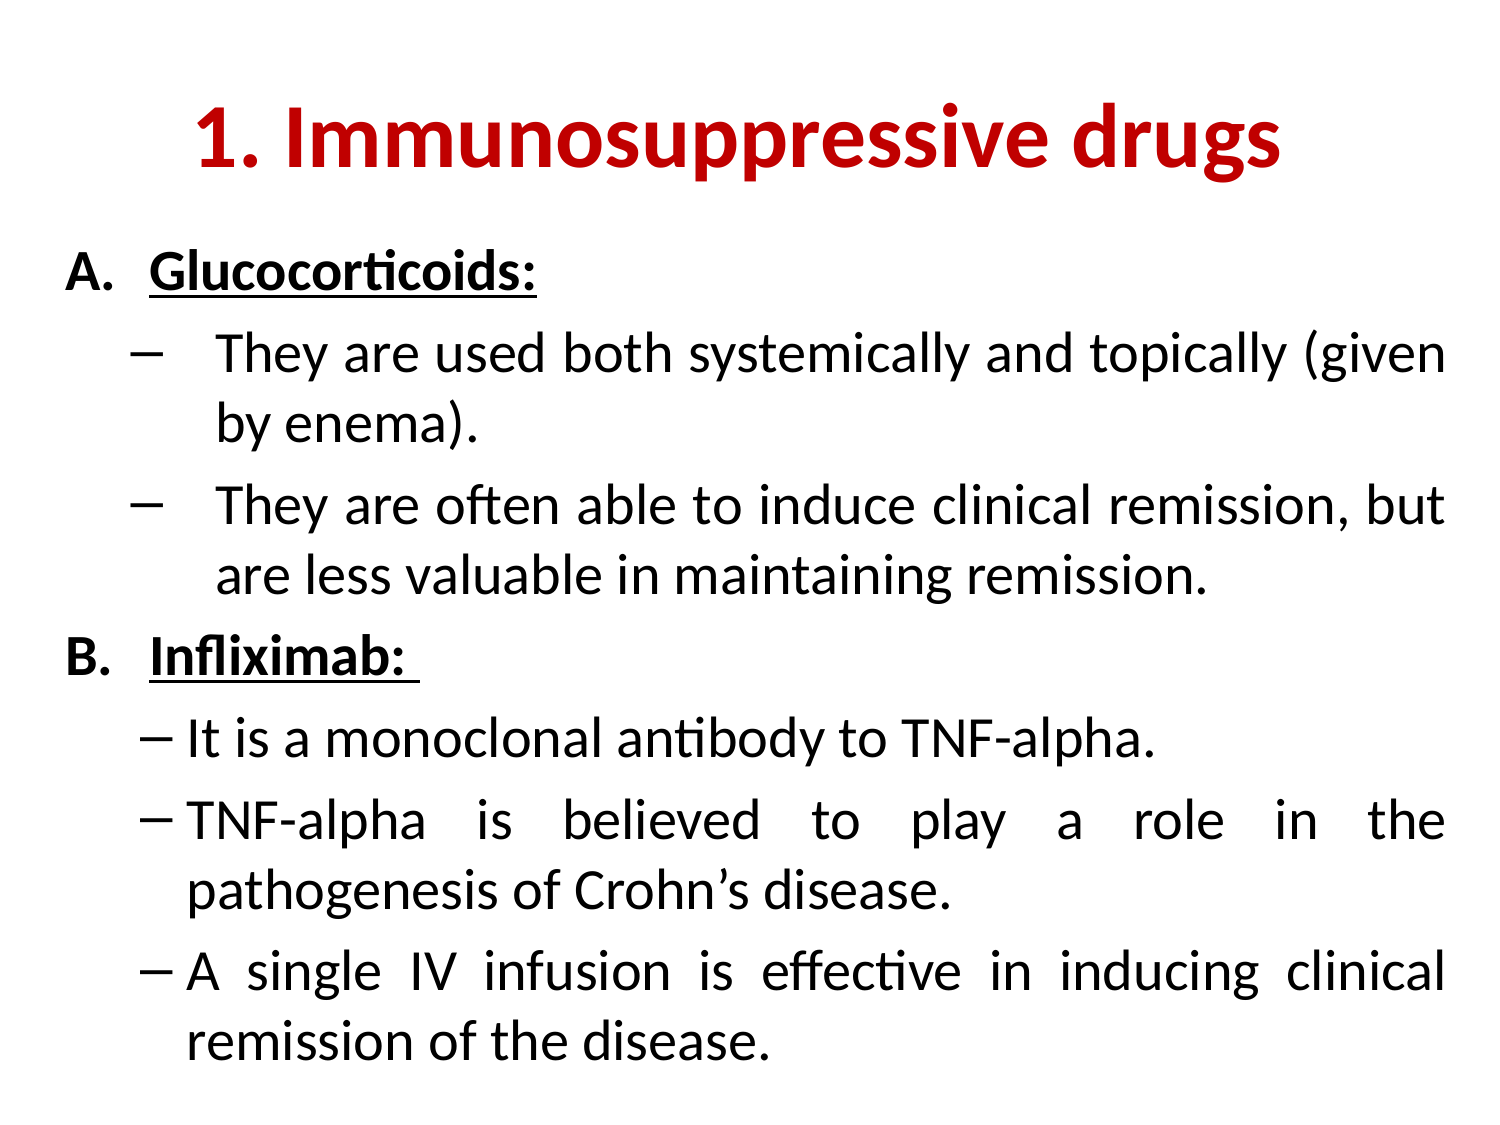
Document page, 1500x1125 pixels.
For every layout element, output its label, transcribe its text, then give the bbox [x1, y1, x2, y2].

title 1. Immunosuppressive drugs [62, 37, 1413, 224]
list Glucocorticoids: They are used both systemically and topically (given by enema). They are often able to induce clinical remission, but are less valuable in maintaining remission. Infliximab: It is a monoclonal antibody to TNF-alpha. TNF-alpha is believed to play a role in the pathogenesis of Crohn’s disease. A single IV infusion is effective in inducing clinical remission of the disease. [50, 224, 1463, 1013]
